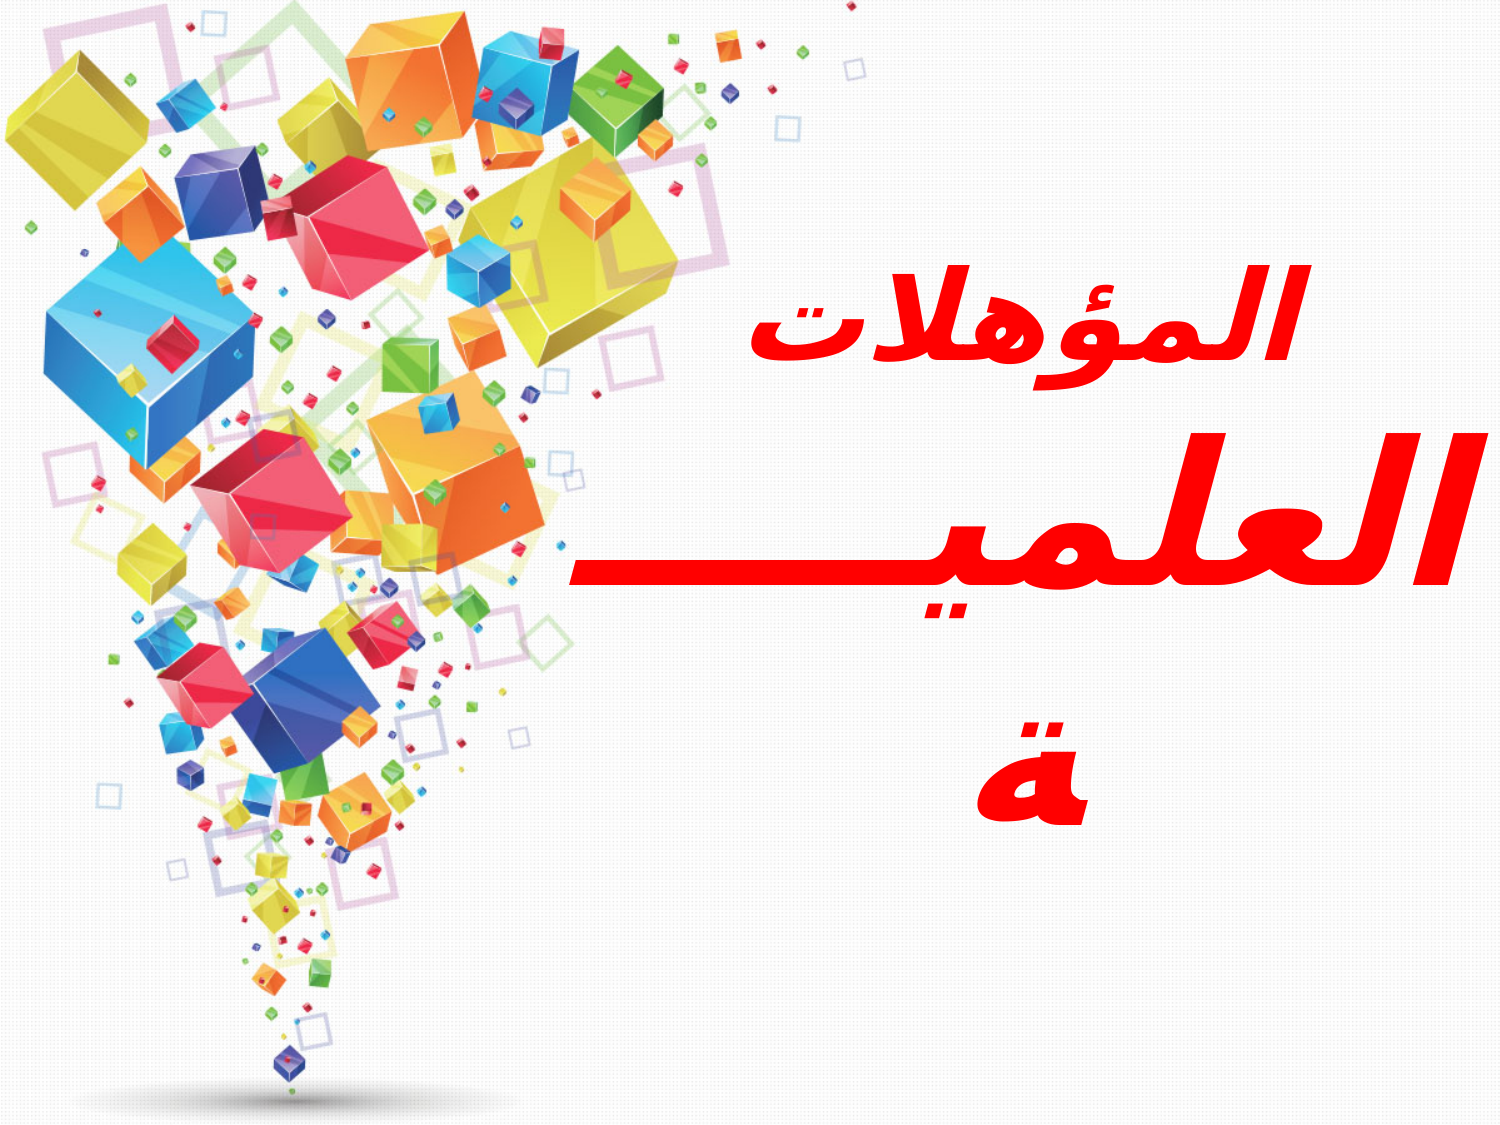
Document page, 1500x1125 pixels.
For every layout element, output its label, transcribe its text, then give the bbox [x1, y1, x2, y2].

text_box المؤهلات العلميـــــة [537, 462, 1500, 638]
picture [0, 0, 1500, 1125]
